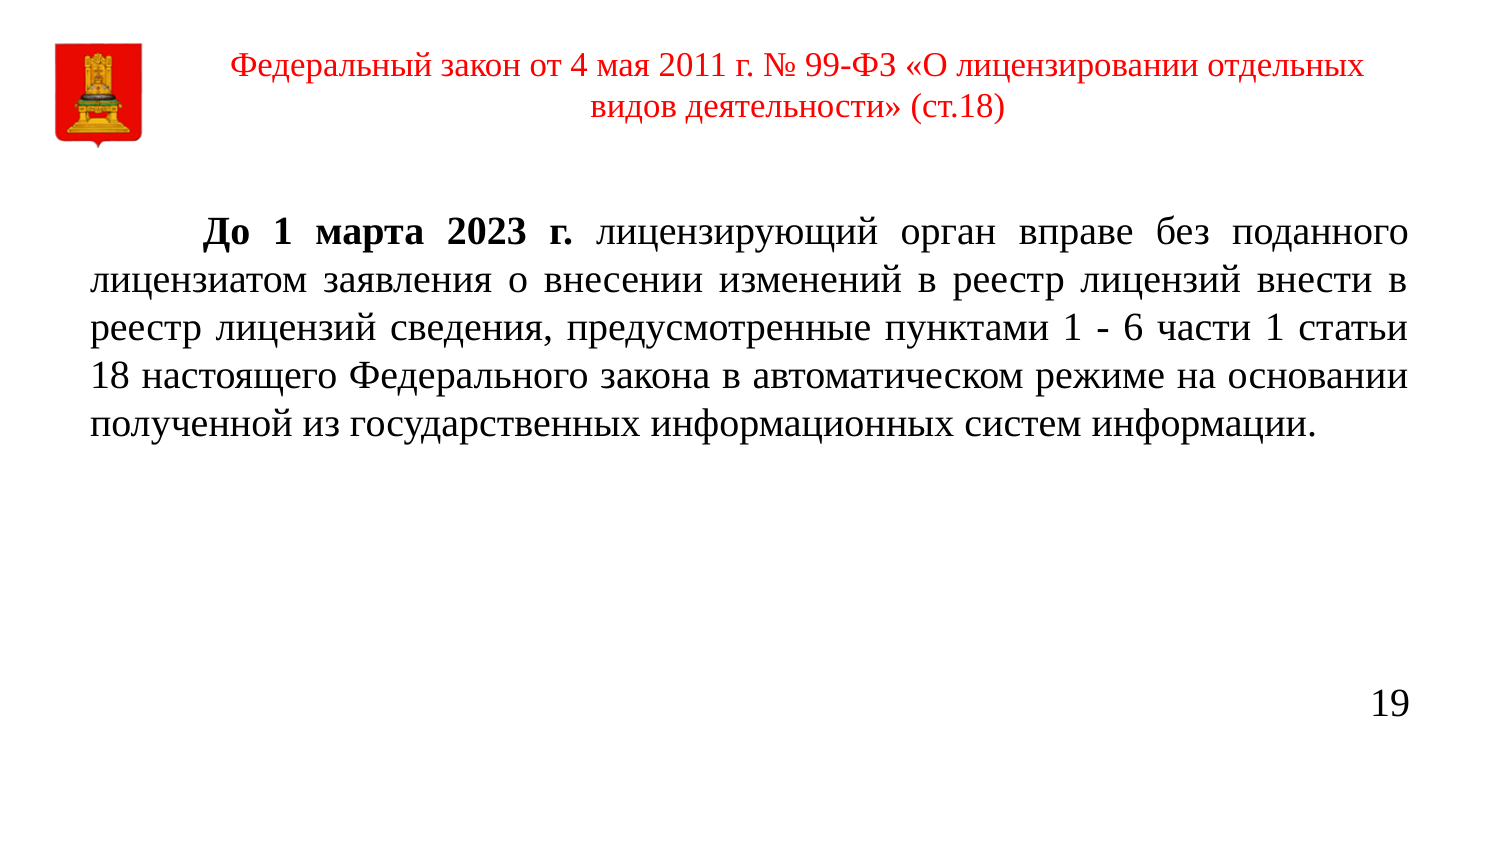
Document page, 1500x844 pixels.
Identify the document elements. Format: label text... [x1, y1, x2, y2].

list До 1 марта 2023 г. лицензирующий орган вправе без поданного лицензиатом заявления о внесении изменений в реестр лицензий внести в реестр лицензий сведения, предусмотренные пунктами 1 - 6 части 1 статьи 18 настоящего Федерального закона в автоматическом режиме на основании полученной из государственных информационных систем информации. 19 [75, 196, 1425, 754]
picture [52, 37, 148, 155]
title Федеральный закон от 4 мая 2011 г. № 99-ФЗ «О лицензировании отдельных видов деятельности» (ст.18) [171, 33, 1425, 175]
